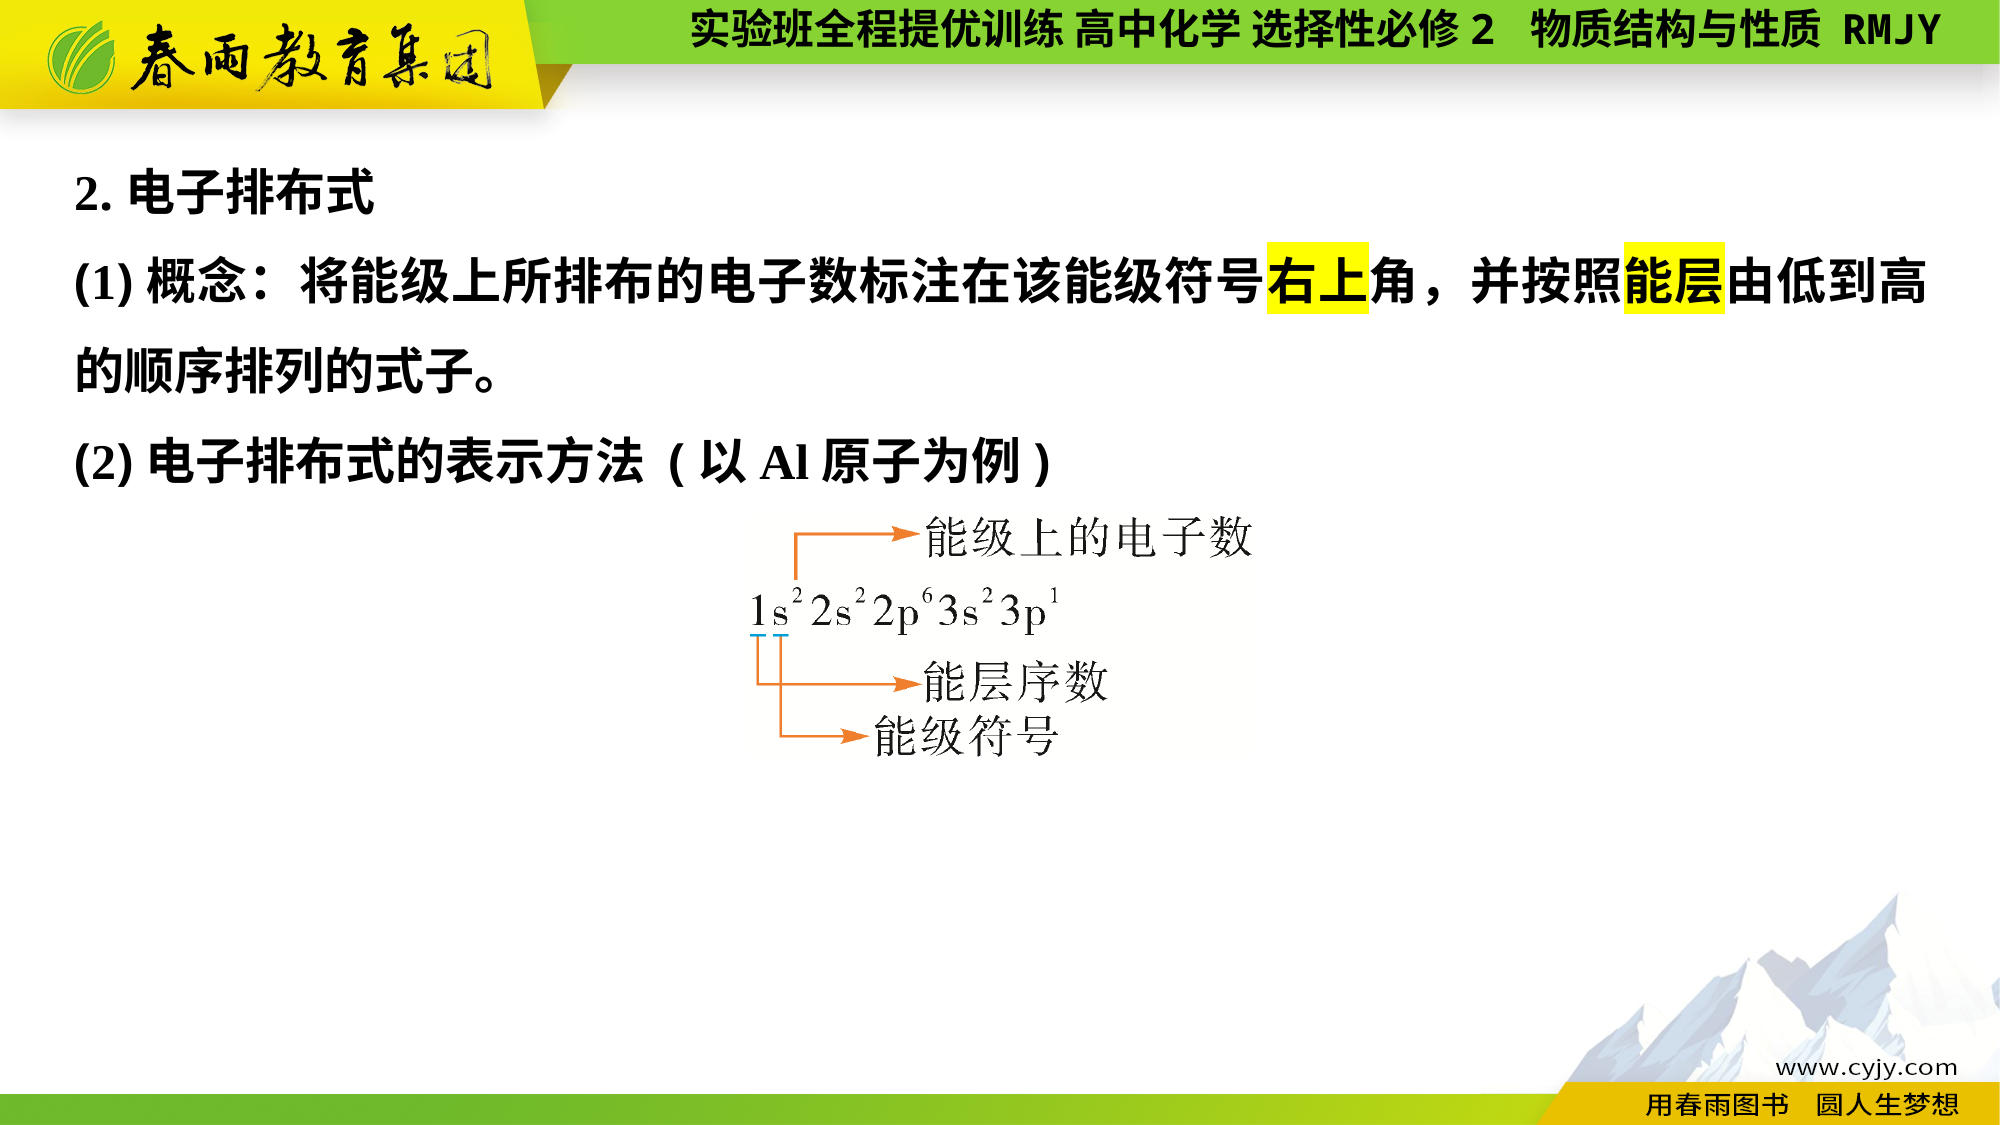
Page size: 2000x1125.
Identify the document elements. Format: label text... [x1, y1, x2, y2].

list 2.电子排布式 (1)概念：将能级上所排布的电子数标注在该能级符号右上角，并按照能层由低到高的顺序排列的式子。 (2)电子排布式的表示方法 (以Al原子为例) [59, 122, 1944, 490]
picture [0, 0, 2000, 1125]
